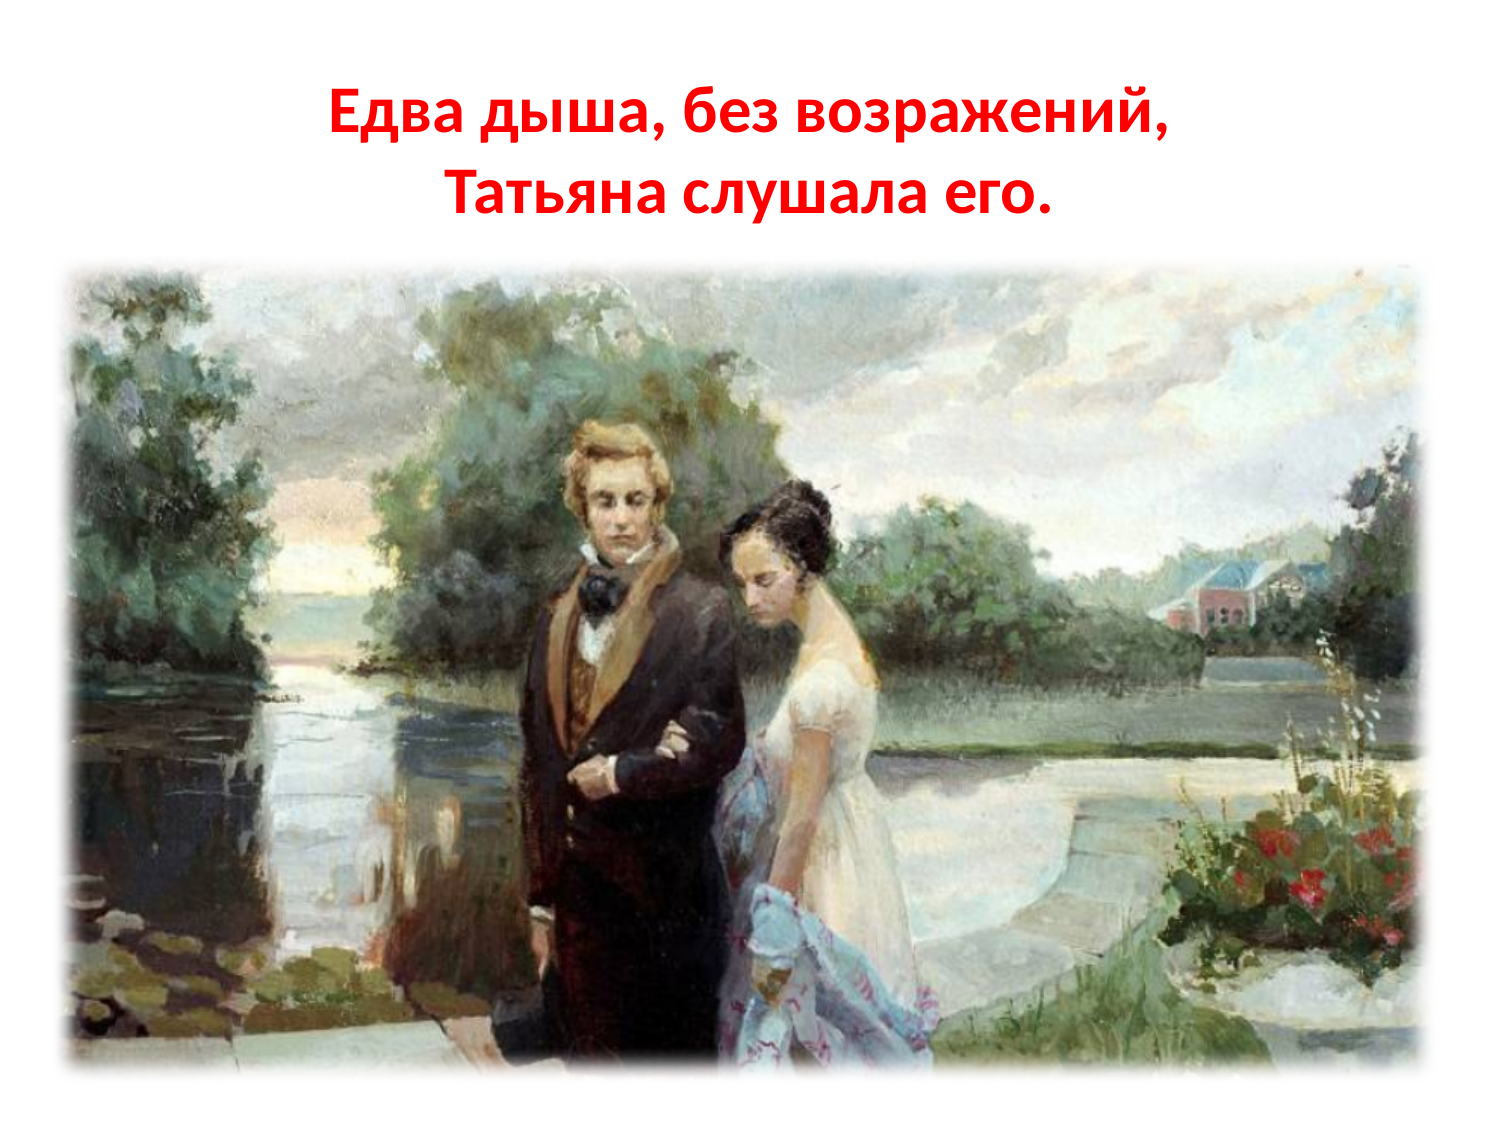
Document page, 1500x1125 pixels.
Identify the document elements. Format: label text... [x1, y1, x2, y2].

picture [52, 255, 1436, 1083]
title Едва дыша, без возражений, Татьяна слушала его. [75, 43, 1425, 253]
